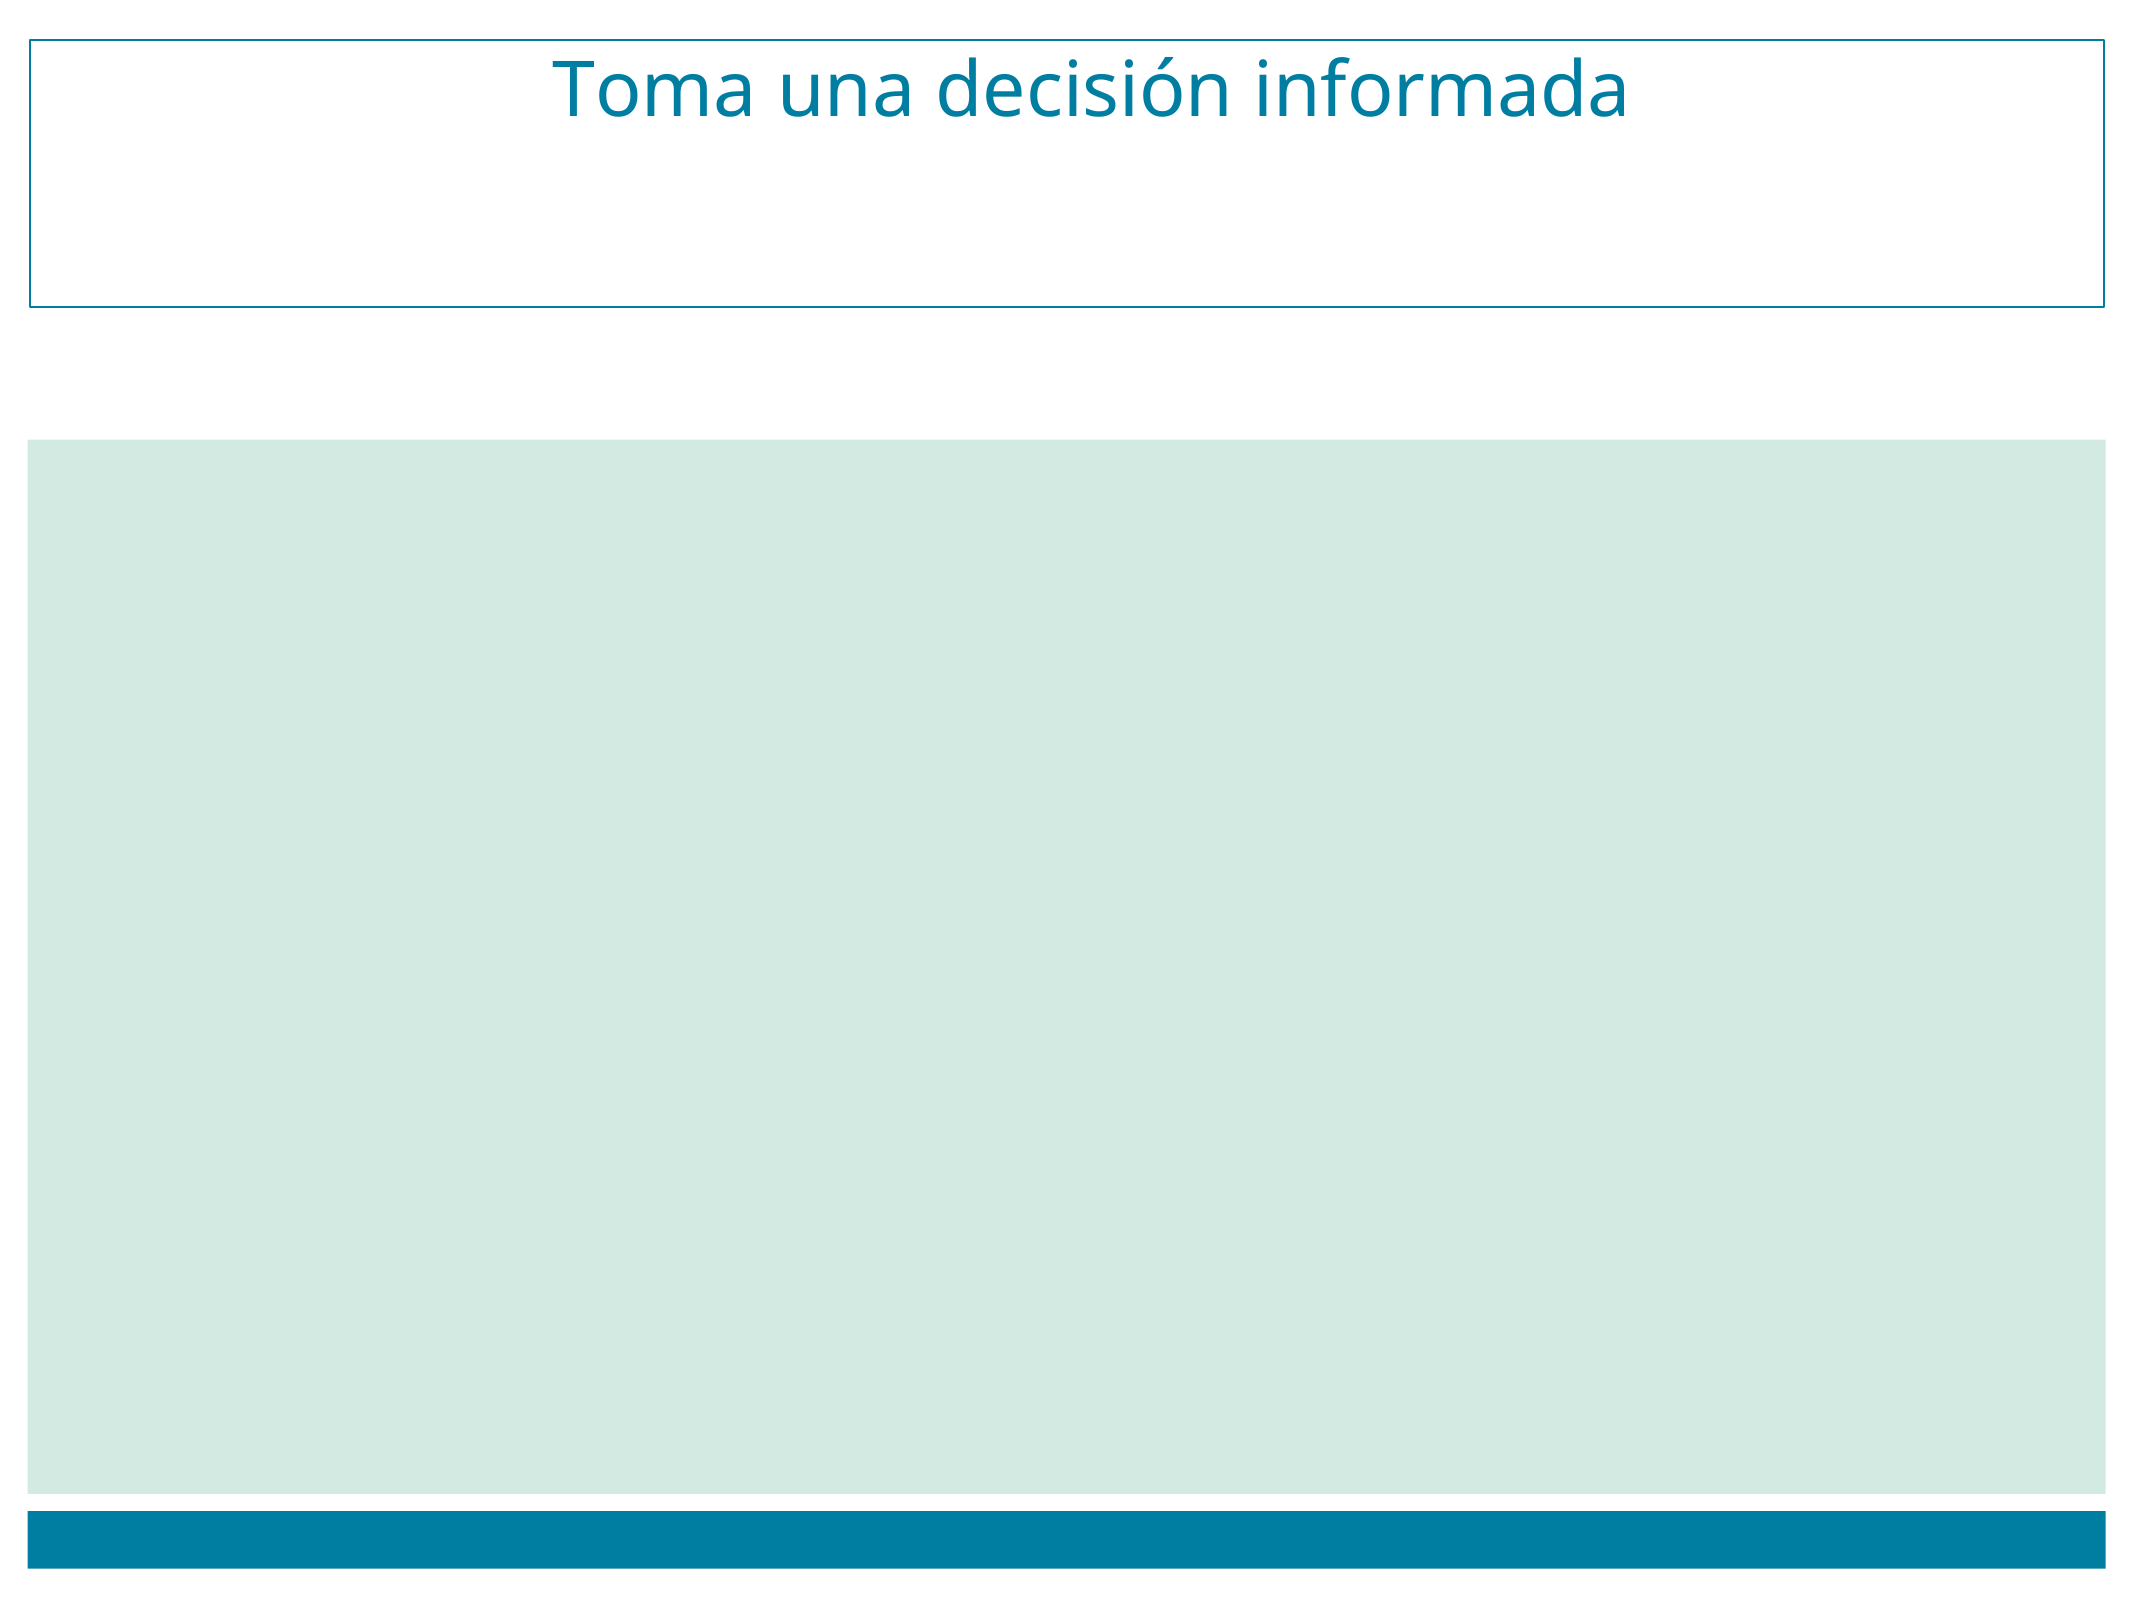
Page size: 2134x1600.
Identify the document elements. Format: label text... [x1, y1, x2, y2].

title Toma una decisión informada [29, 39, 2104, 307]
